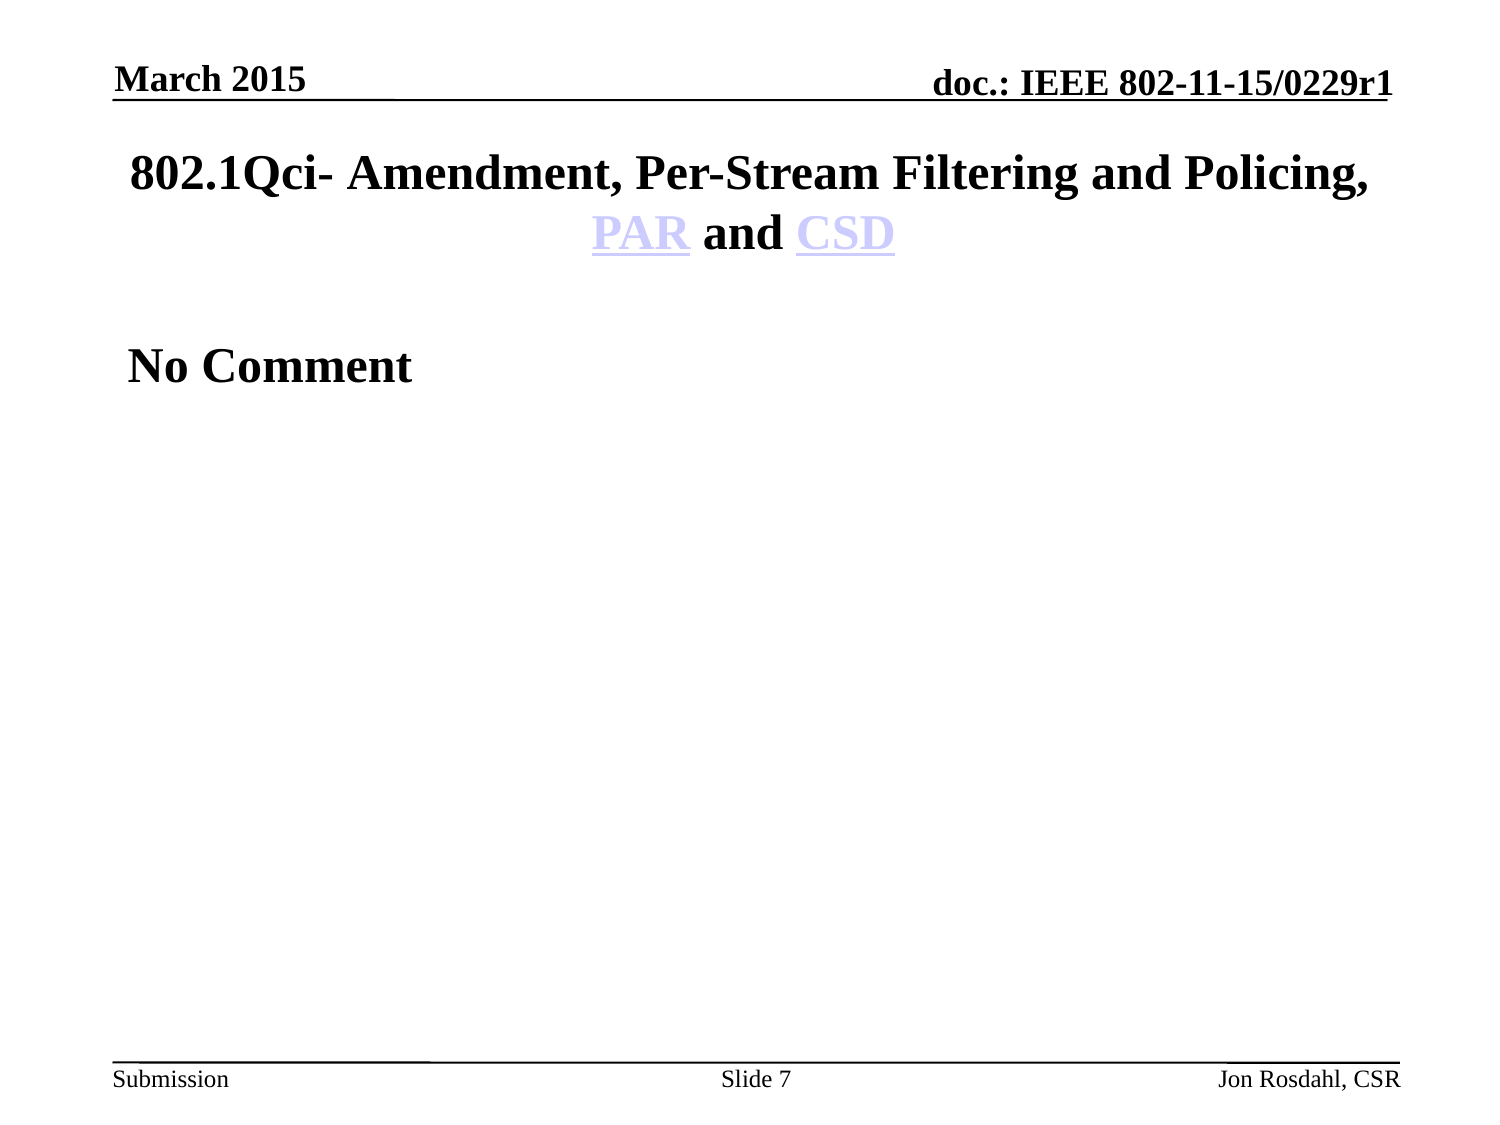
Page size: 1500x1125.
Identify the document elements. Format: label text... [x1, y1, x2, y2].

title 802.1Qci- Amendment, Per-Stream Filtering and Policing, PAR and CSD [112, 112, 1388, 288]
footer Jon Rosdahl, CSR [878, 1061, 1402, 1093]
slide_number Slide 7 [712, 1061, 800, 1123]
list No Comment [112, 324, 1388, 1000]
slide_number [114, 54, 423, 100]
